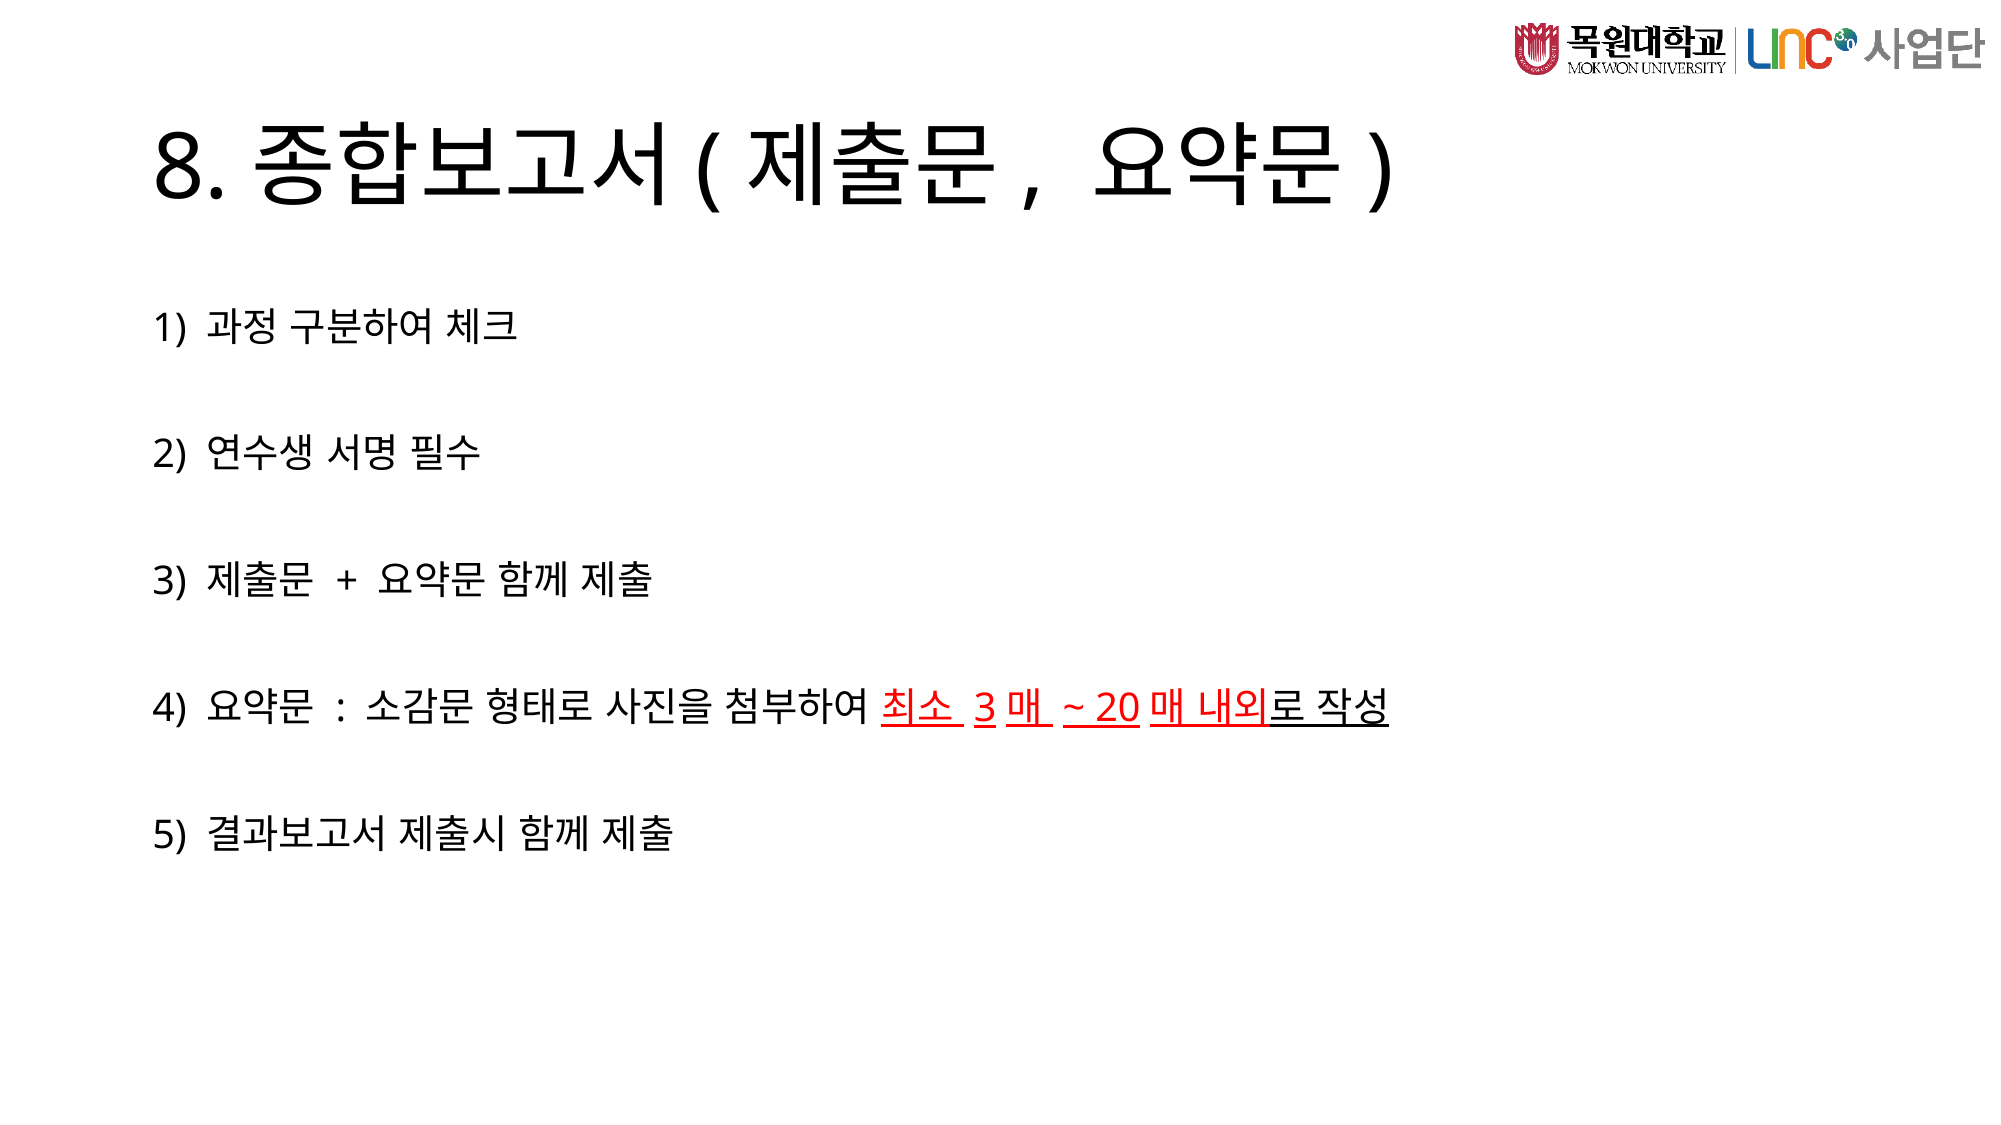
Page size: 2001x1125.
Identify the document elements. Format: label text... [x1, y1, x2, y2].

title 8.종합보고서(제출문, 요약문) [137, 59, 1863, 278]
picture [1515, 23, 1985, 75]
list 1) 과정 구분하여 체크 2) 연수생 서명 필수 3) 제출문 + 요약문 함께 제출 4) 요약문 : 소감문 형태로 사진을 첨부하여 최소 3매 ~ 20매 내외로 작성 5) 결과보고서 제출시 함께 제출 [137, 299, 1863, 1014]
